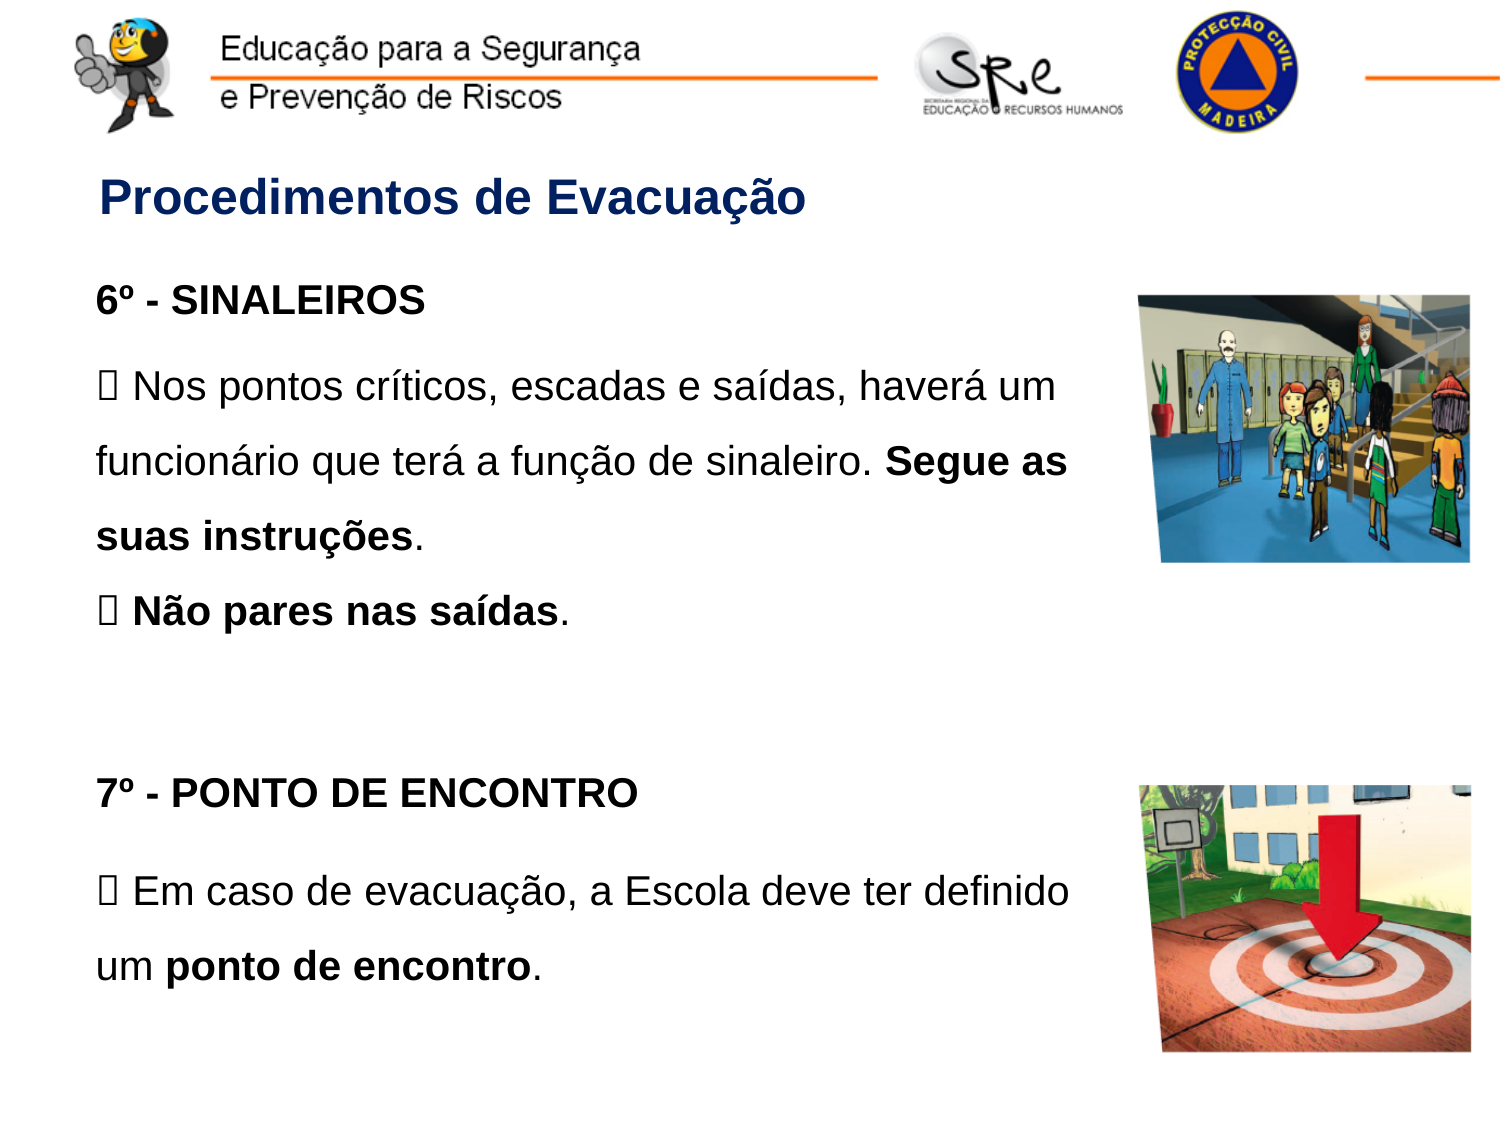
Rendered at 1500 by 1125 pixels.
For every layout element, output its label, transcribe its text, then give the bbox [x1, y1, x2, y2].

text_box  Nos pontos críticos, escadas e saídas, haverá um funcionário que terá a função de sinaleiro. Segue as suas instruções.  Não pares nas saídas. [80, 326, 1171, 641]
text_box 7º - PONTO DE ENCONTRO [80, 748, 868, 824]
text_box  Em caso de evacuação, a Escola deve ter definido um ponto de encontro. [80, 831, 1113, 996]
text_box Procedimentos de Evacuação [84, 156, 823, 232]
picture [0, 0, 1500, 1125]
text_box 6º - SINALEIROS [80, 255, 963, 326]
